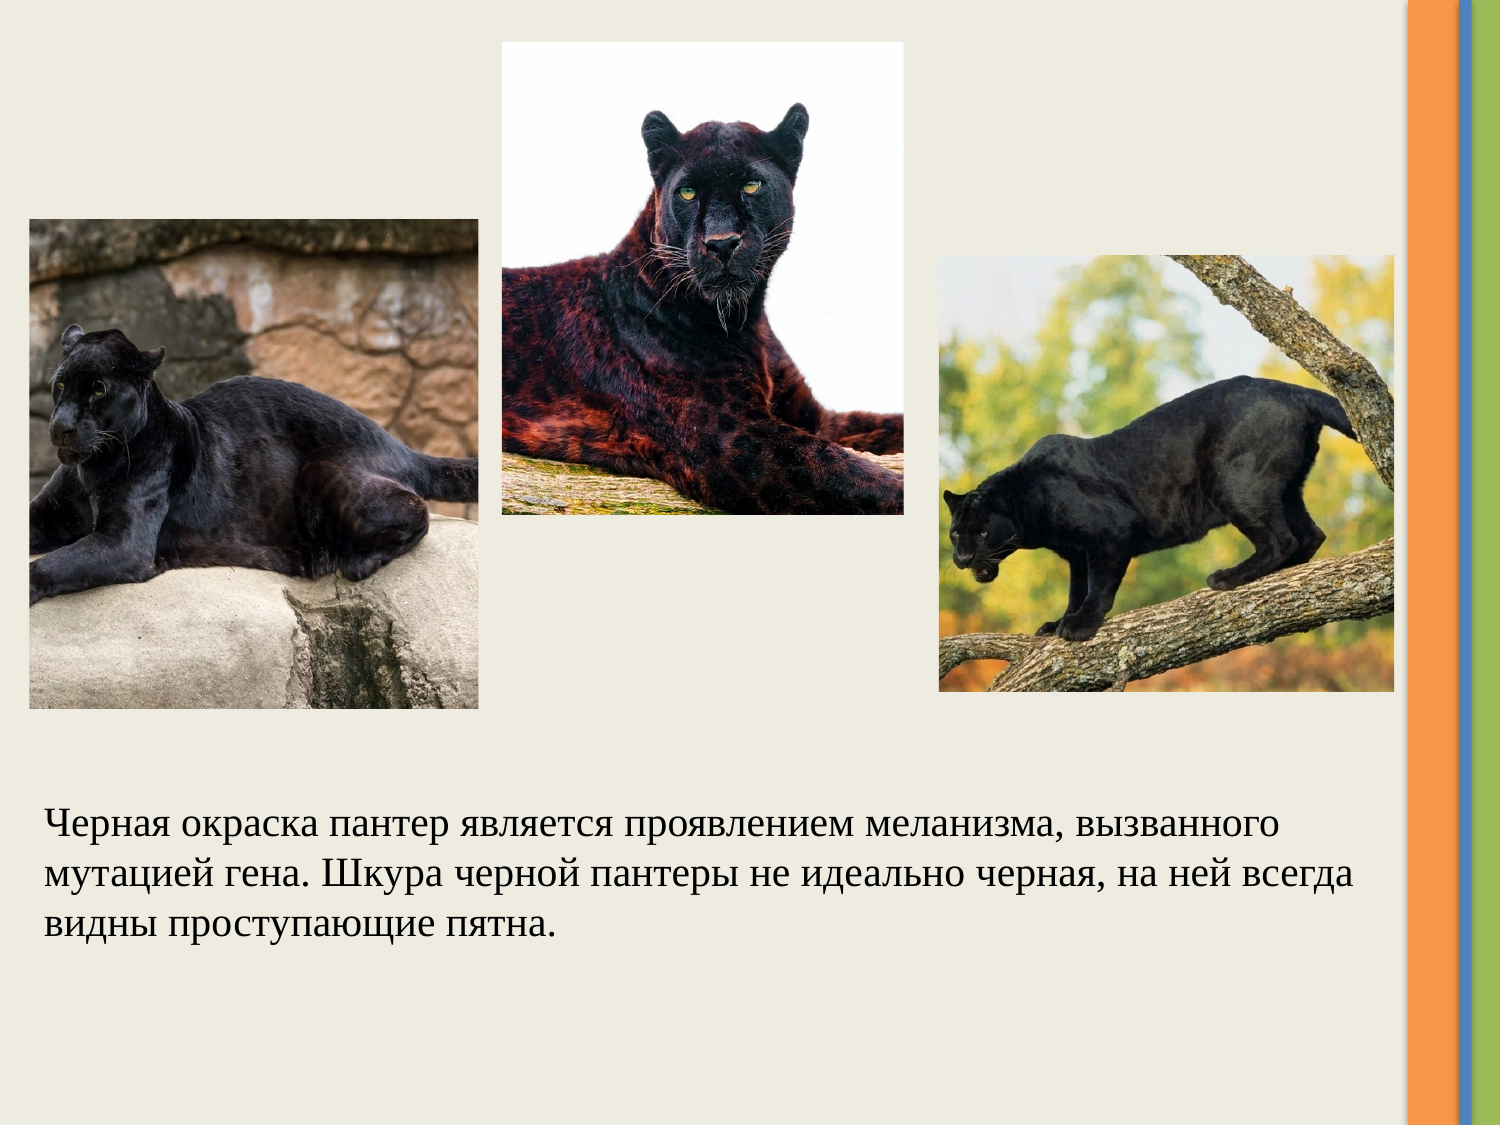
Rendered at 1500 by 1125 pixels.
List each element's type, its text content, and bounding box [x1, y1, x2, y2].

picture [29, 219, 479, 709]
picture [501, 42, 904, 515]
text_box Черная окраска пантер является проявлением меланизма, вызванного мутацией гена. Шкура черной пантеры не идеально черная, на ней всегда видны проступающие пятна. [29, 786, 1400, 952]
picture [938, 255, 1395, 692]
